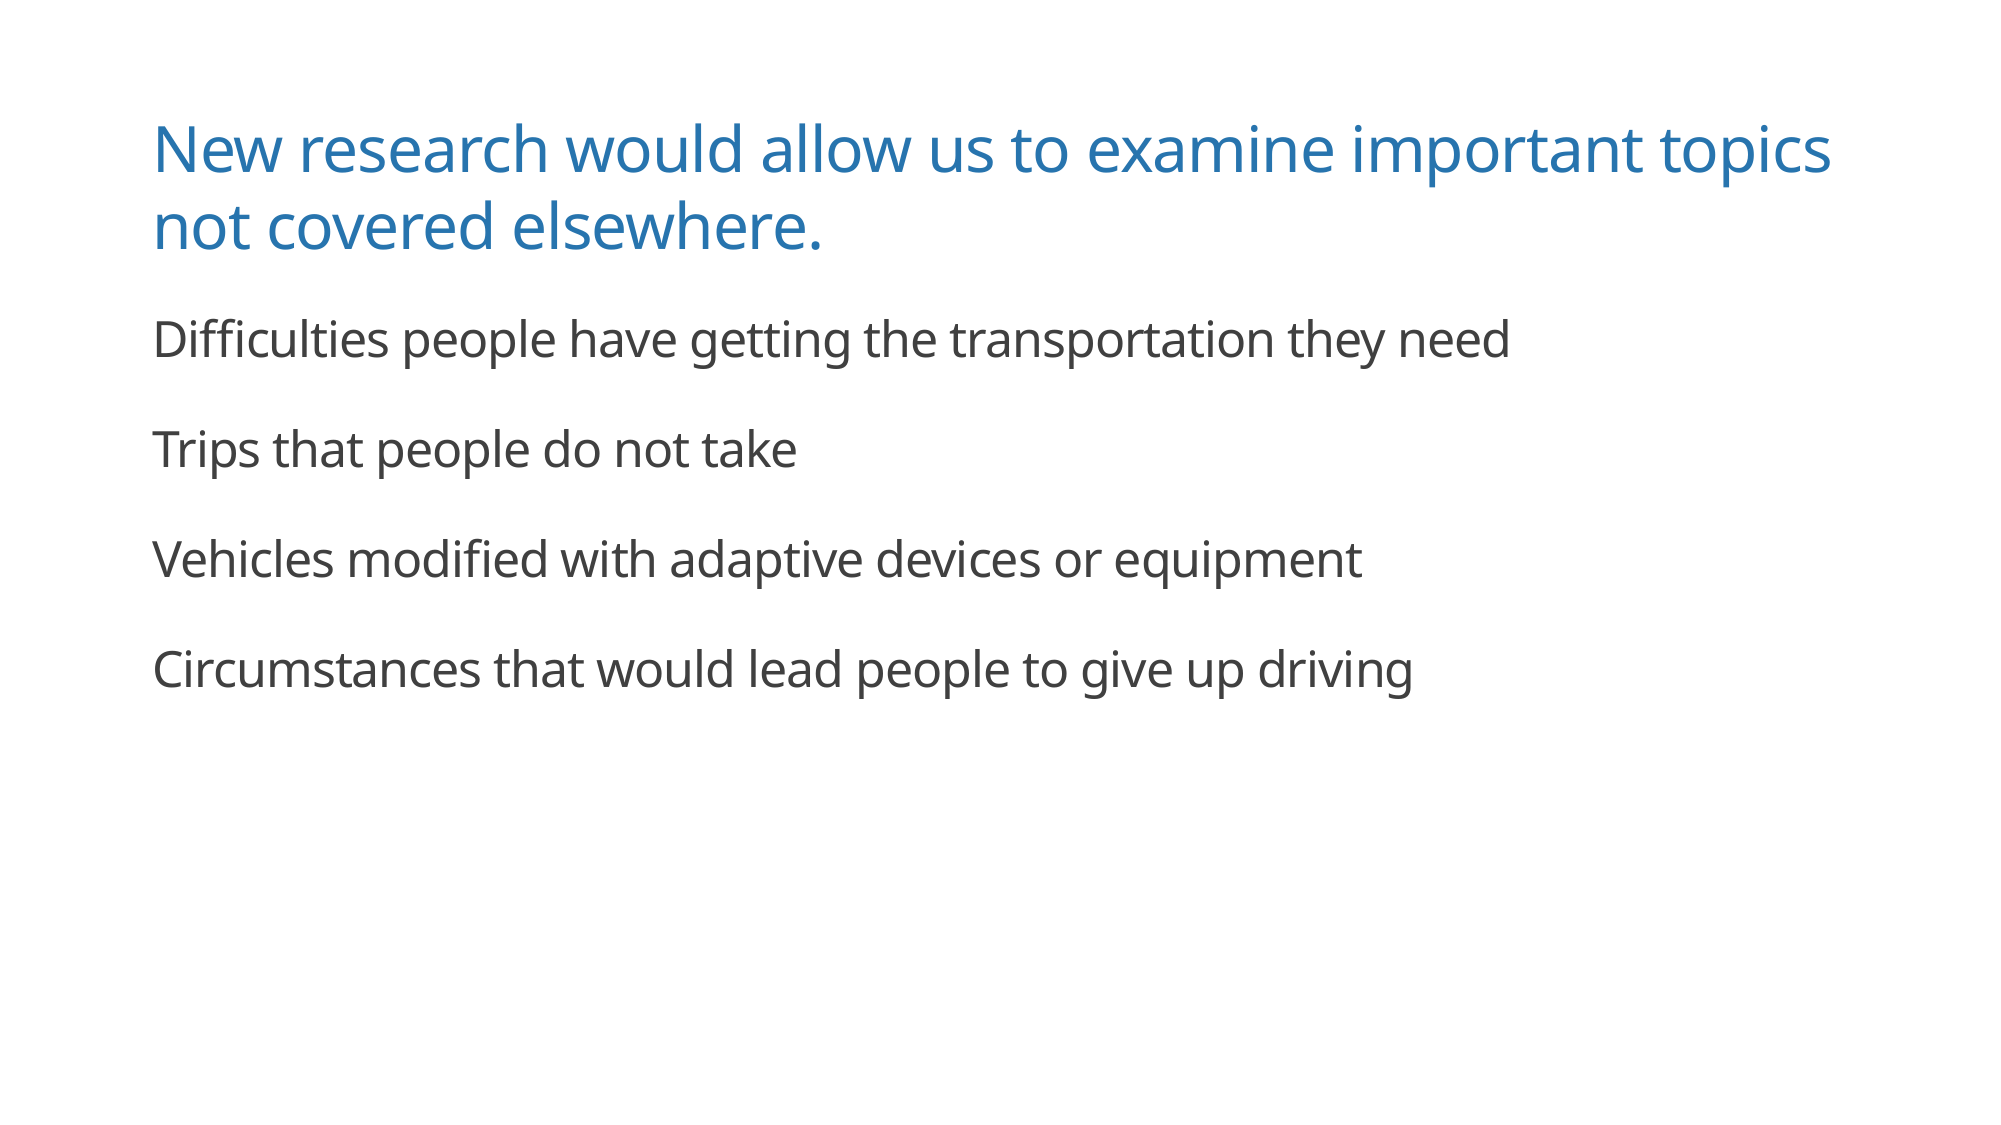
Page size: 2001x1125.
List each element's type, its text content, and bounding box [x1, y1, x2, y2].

list Difficulties people have getting the transportation they need Trips that people do not take Vehicles modified with adaptive devices or equipment Circumstances that would lead people to give up driving [137, 299, 1863, 1014]
title New research would allow us to examine important topics not covered elsewhere. [137, 100, 1863, 271]
